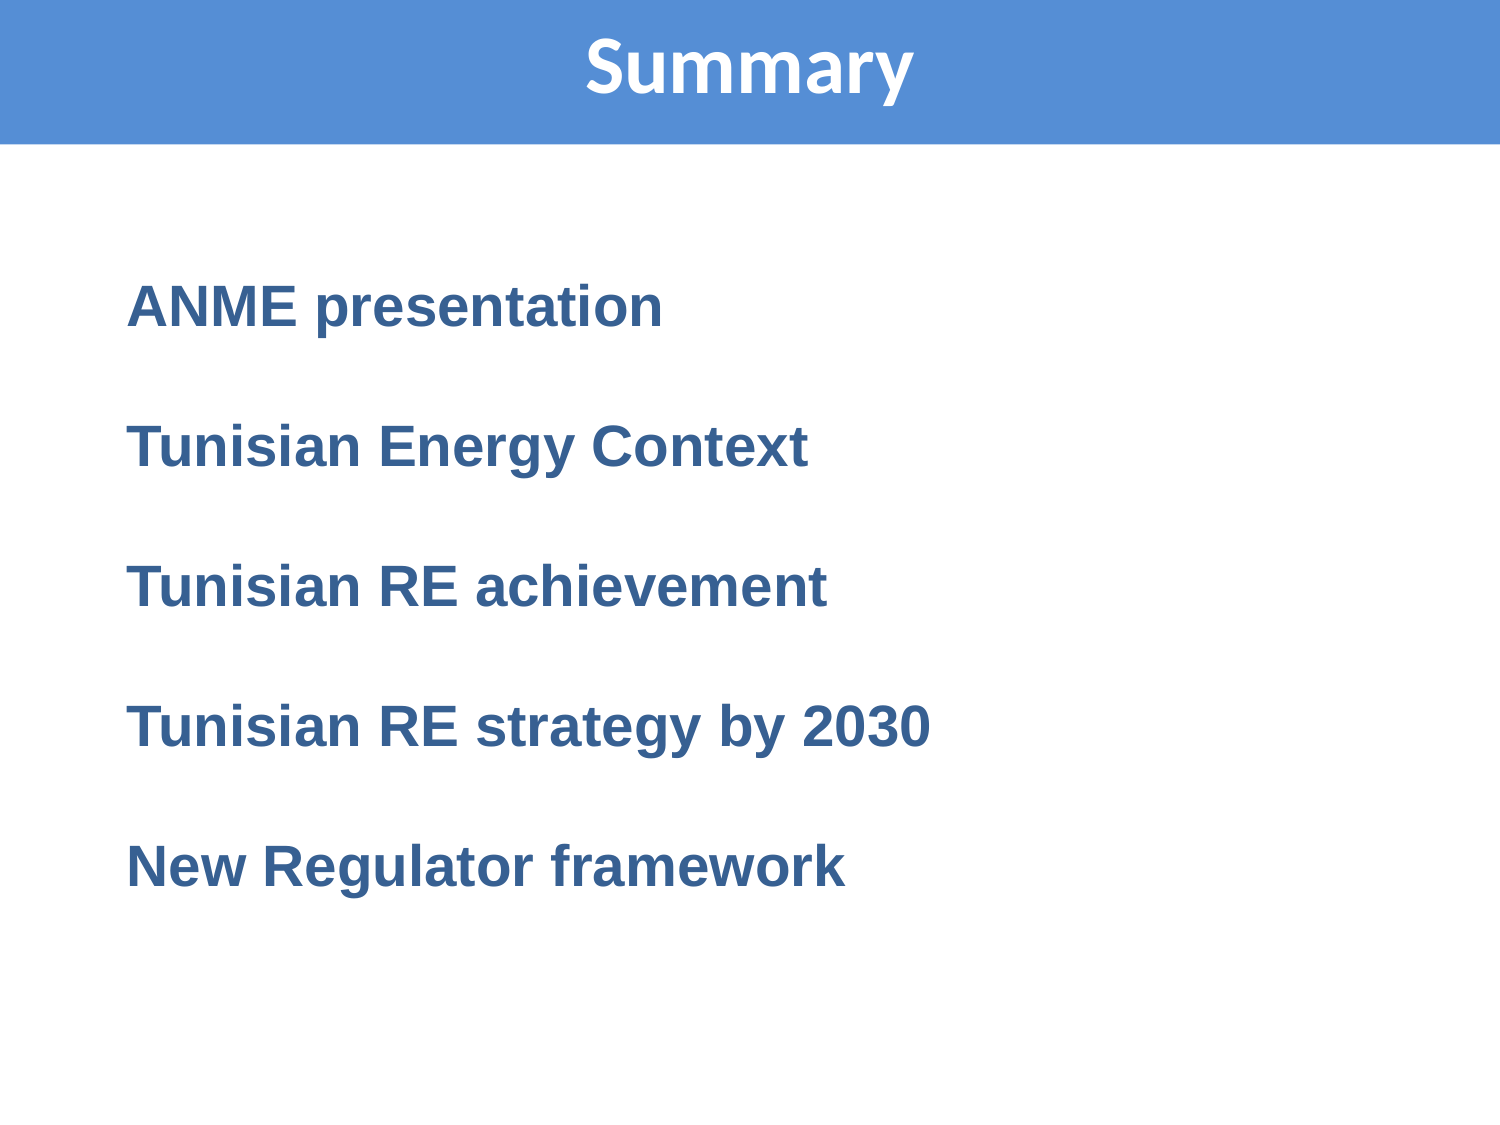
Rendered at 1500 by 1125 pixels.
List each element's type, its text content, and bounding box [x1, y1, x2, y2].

text_box Summary [0, 0, 1500, 145]
text_box ANME presentation Tunisian Energy Context Tunisian RE achievement Tunisian RE strategy by 2030 New Regulator framework [112, 260, 1500, 966]
